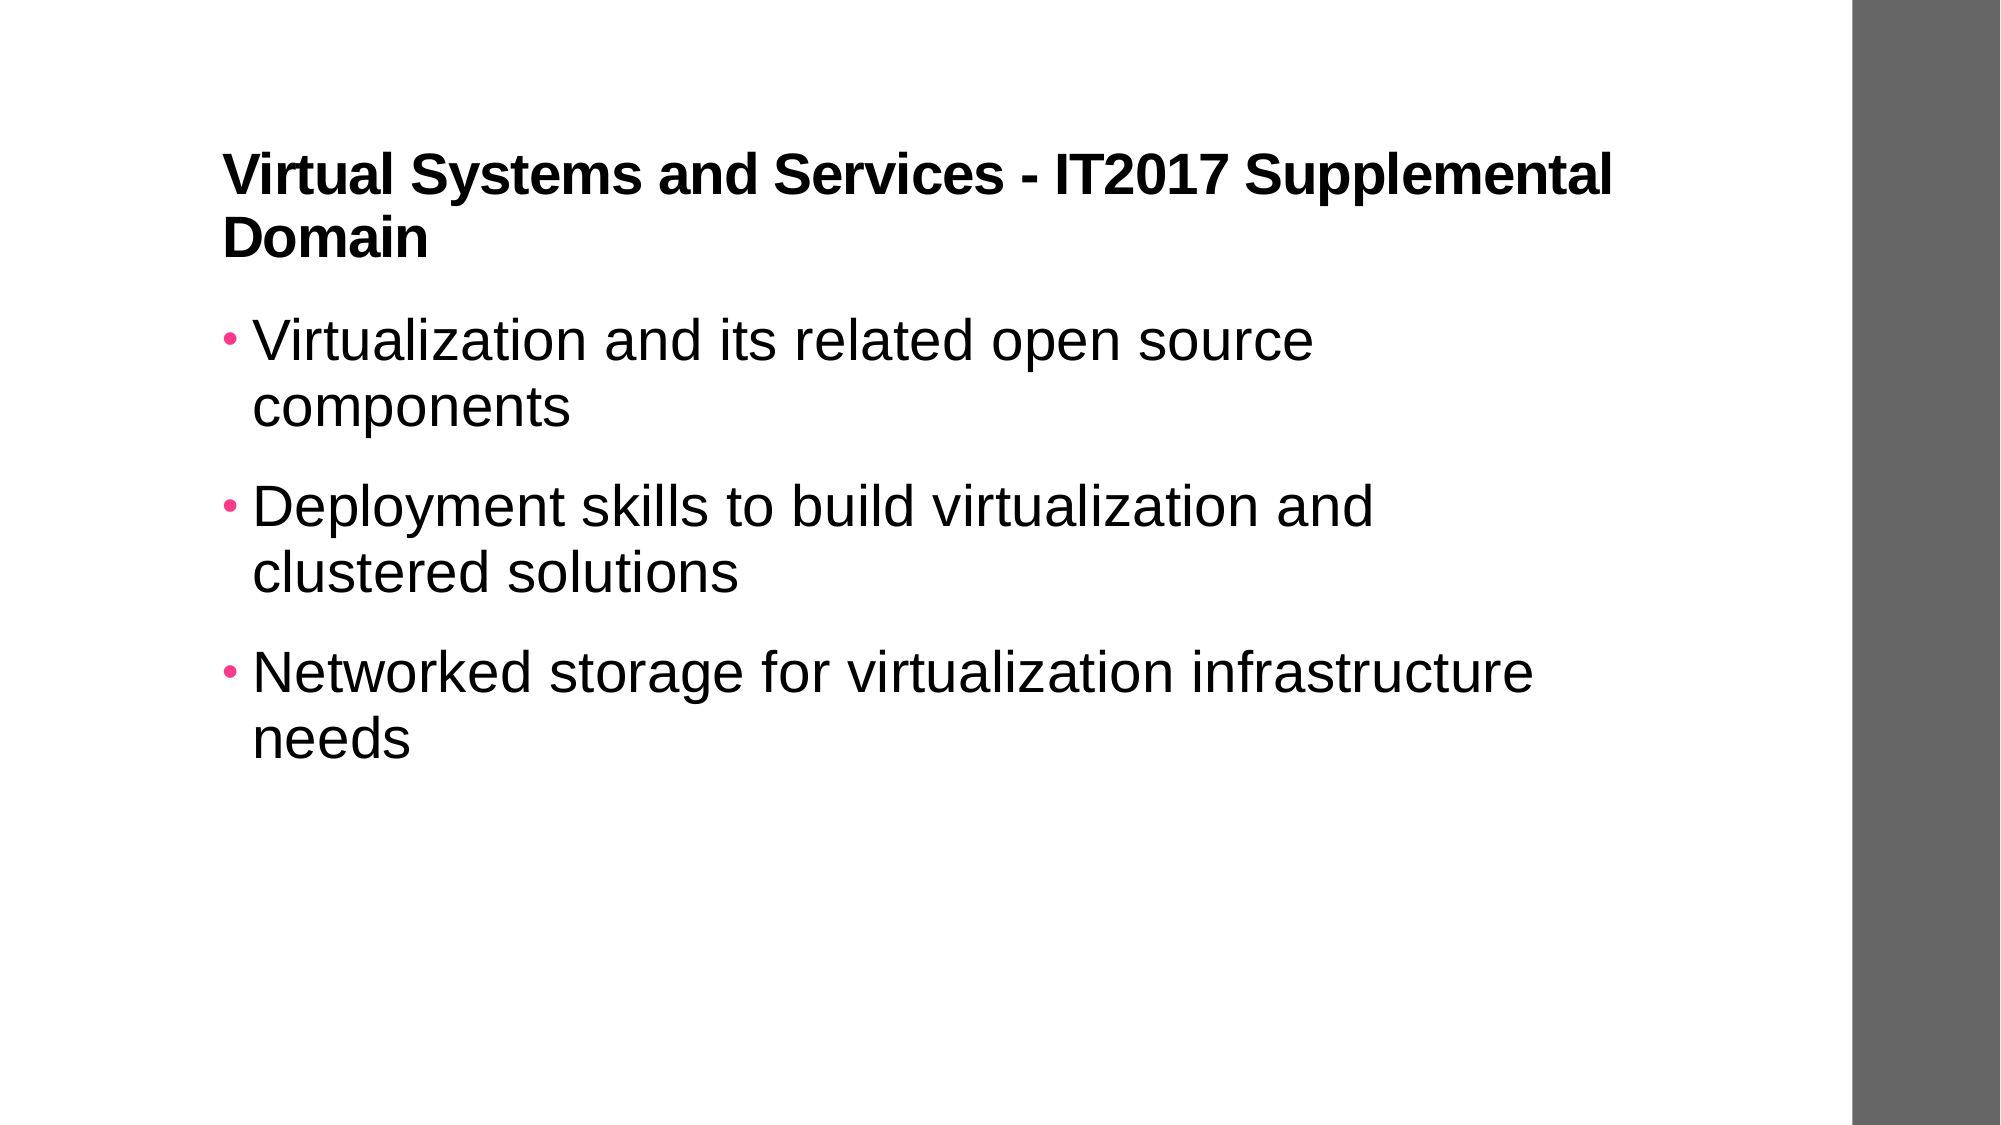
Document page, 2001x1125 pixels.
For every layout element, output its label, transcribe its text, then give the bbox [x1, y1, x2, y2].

title Virtual Systems and Services - IT2017 Supplemental Domain [206, 43, 1797, 278]
list Virtualization and its related open source components Deployment skills to build virtualization and clustered solutions Networked storage for virtualization infrastructure needs [206, 299, 1617, 1014]
